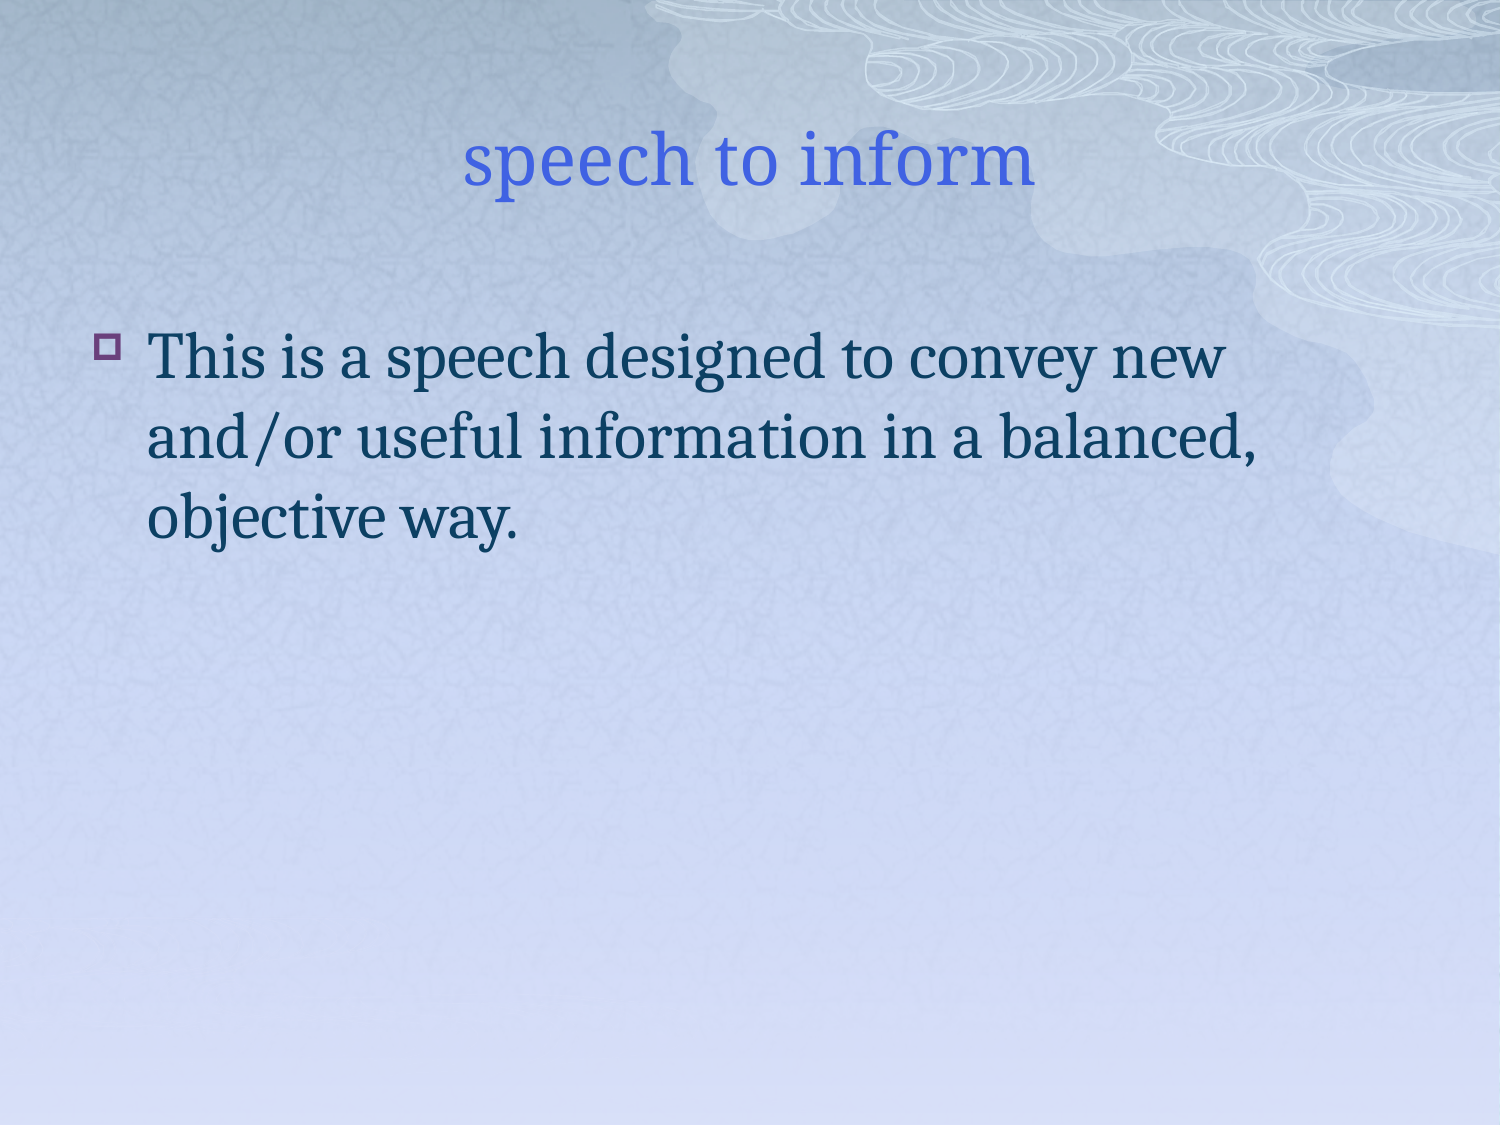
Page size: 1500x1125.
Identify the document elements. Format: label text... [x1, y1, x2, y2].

title speech to inform [75, 105, 1425, 293]
list This is a speech designed to convey new and/or useful information in a balanced, objective way. [76, 304, 1430, 1032]
